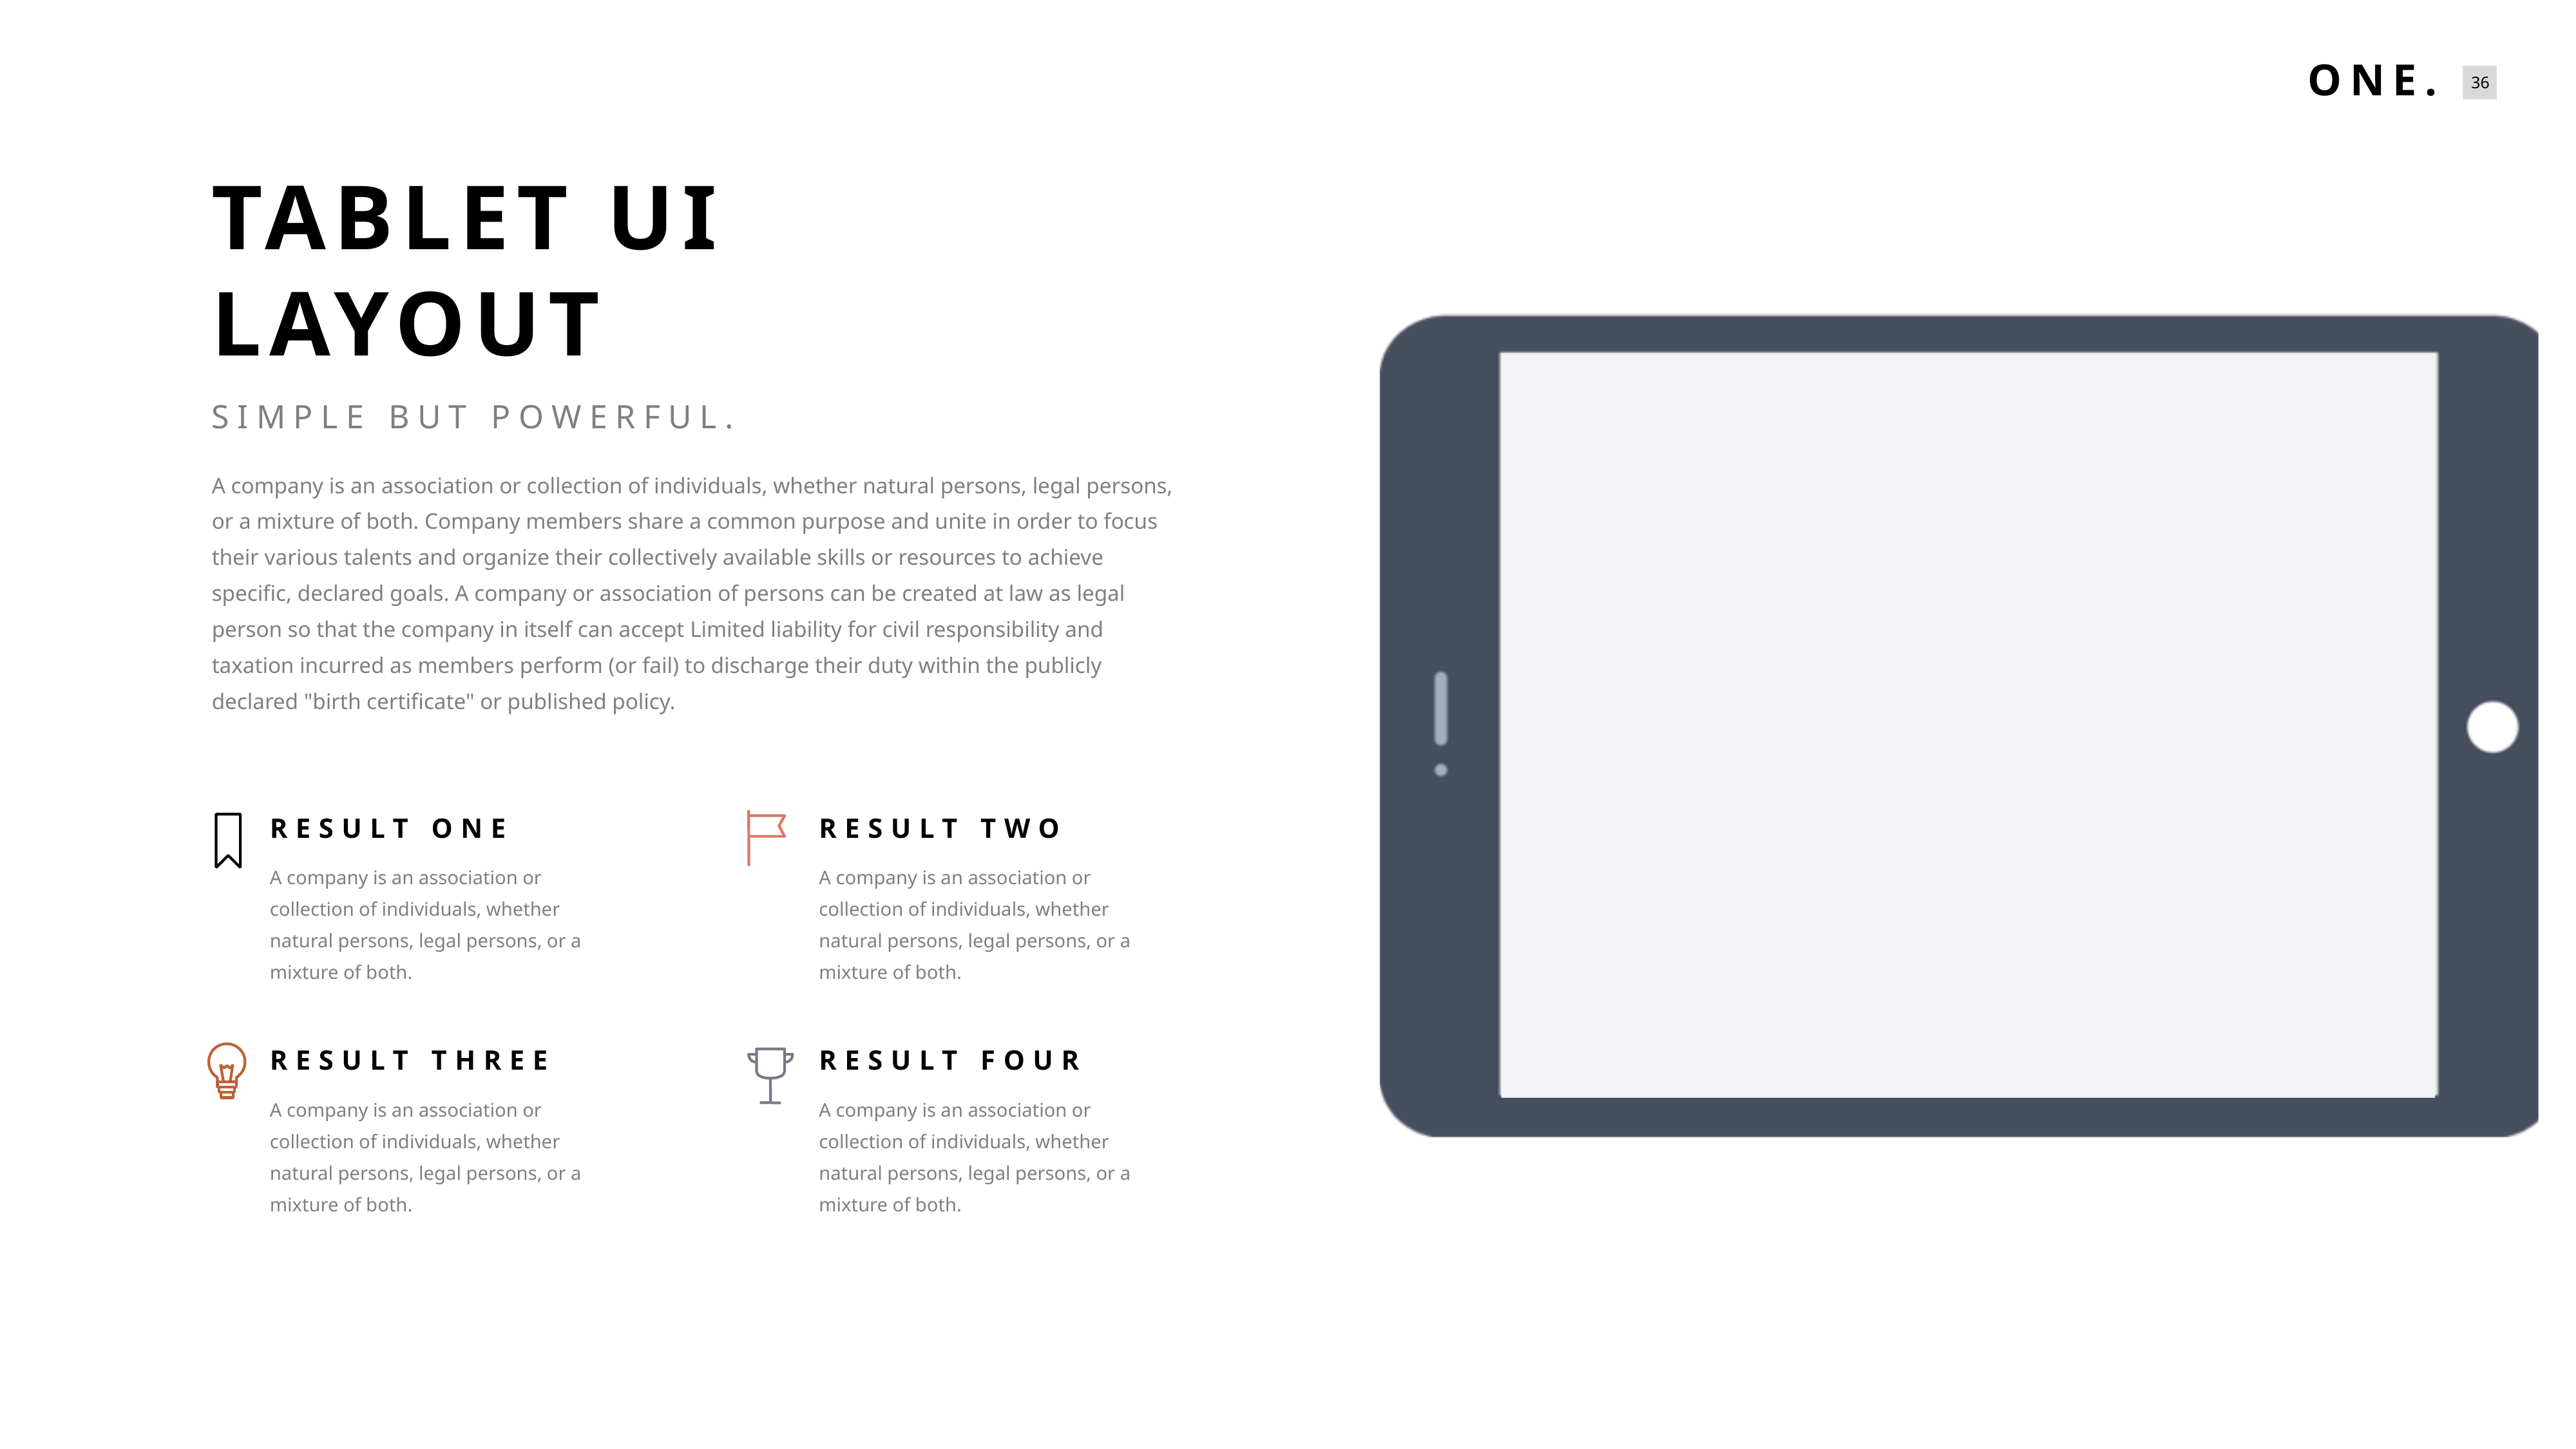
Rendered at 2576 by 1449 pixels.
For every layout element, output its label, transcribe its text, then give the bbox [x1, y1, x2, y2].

picture [1381, 145, 2539, 1304]
text_box RESULT ONE [250, 788, 618, 853]
text_box A company is an association or collection of individuals, whether natural persons, legal persons, or a mixture of both. [250, 1086, 618, 1225]
text_box A company is an association or collection of individuals, whether natural persons, legal persons, or a mixture of both. [799, 1086, 1167, 1225]
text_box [749, 810, 785, 866]
text_box [216, 814, 241, 868]
text_box A company is an association or collection of individuals, whether natural persons, legal persons, or a mixture of both. [799, 853, 1167, 993]
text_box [209, 1043, 245, 1098]
text_box RESULT FOUR [799, 1021, 1167, 1086]
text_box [749, 1048, 793, 1103]
text_box RESULT THREE [250, 1021, 618, 1086]
text_box A company is an association or collection of individuals, whether natural persons, legal persons, or a mixture of both. Company members share a common purpose and unite in order to focus their various talents and organize their collectively available skills or resources to achieve specific, declared goals. A company or association of persons can be created at law as legal person so that the company in itself can accept Limited liability for civil responsibility and taxation incurred as members perform (or fail) to discharge their duty within the publicly declared "birth certificate" or published policy. [192, 451, 1198, 723]
text_box RESULT TWO [799, 788, 1167, 853]
text_box A company is an association or collection of individuals, whether natural persons, legal persons, or a mixture of both. [250, 853, 618, 993]
text_box TABLET UI LAYOUT [202, 156, 1138, 378]
text_box SIMPLE BUT POWERFUL. [202, 392, 1071, 440]
